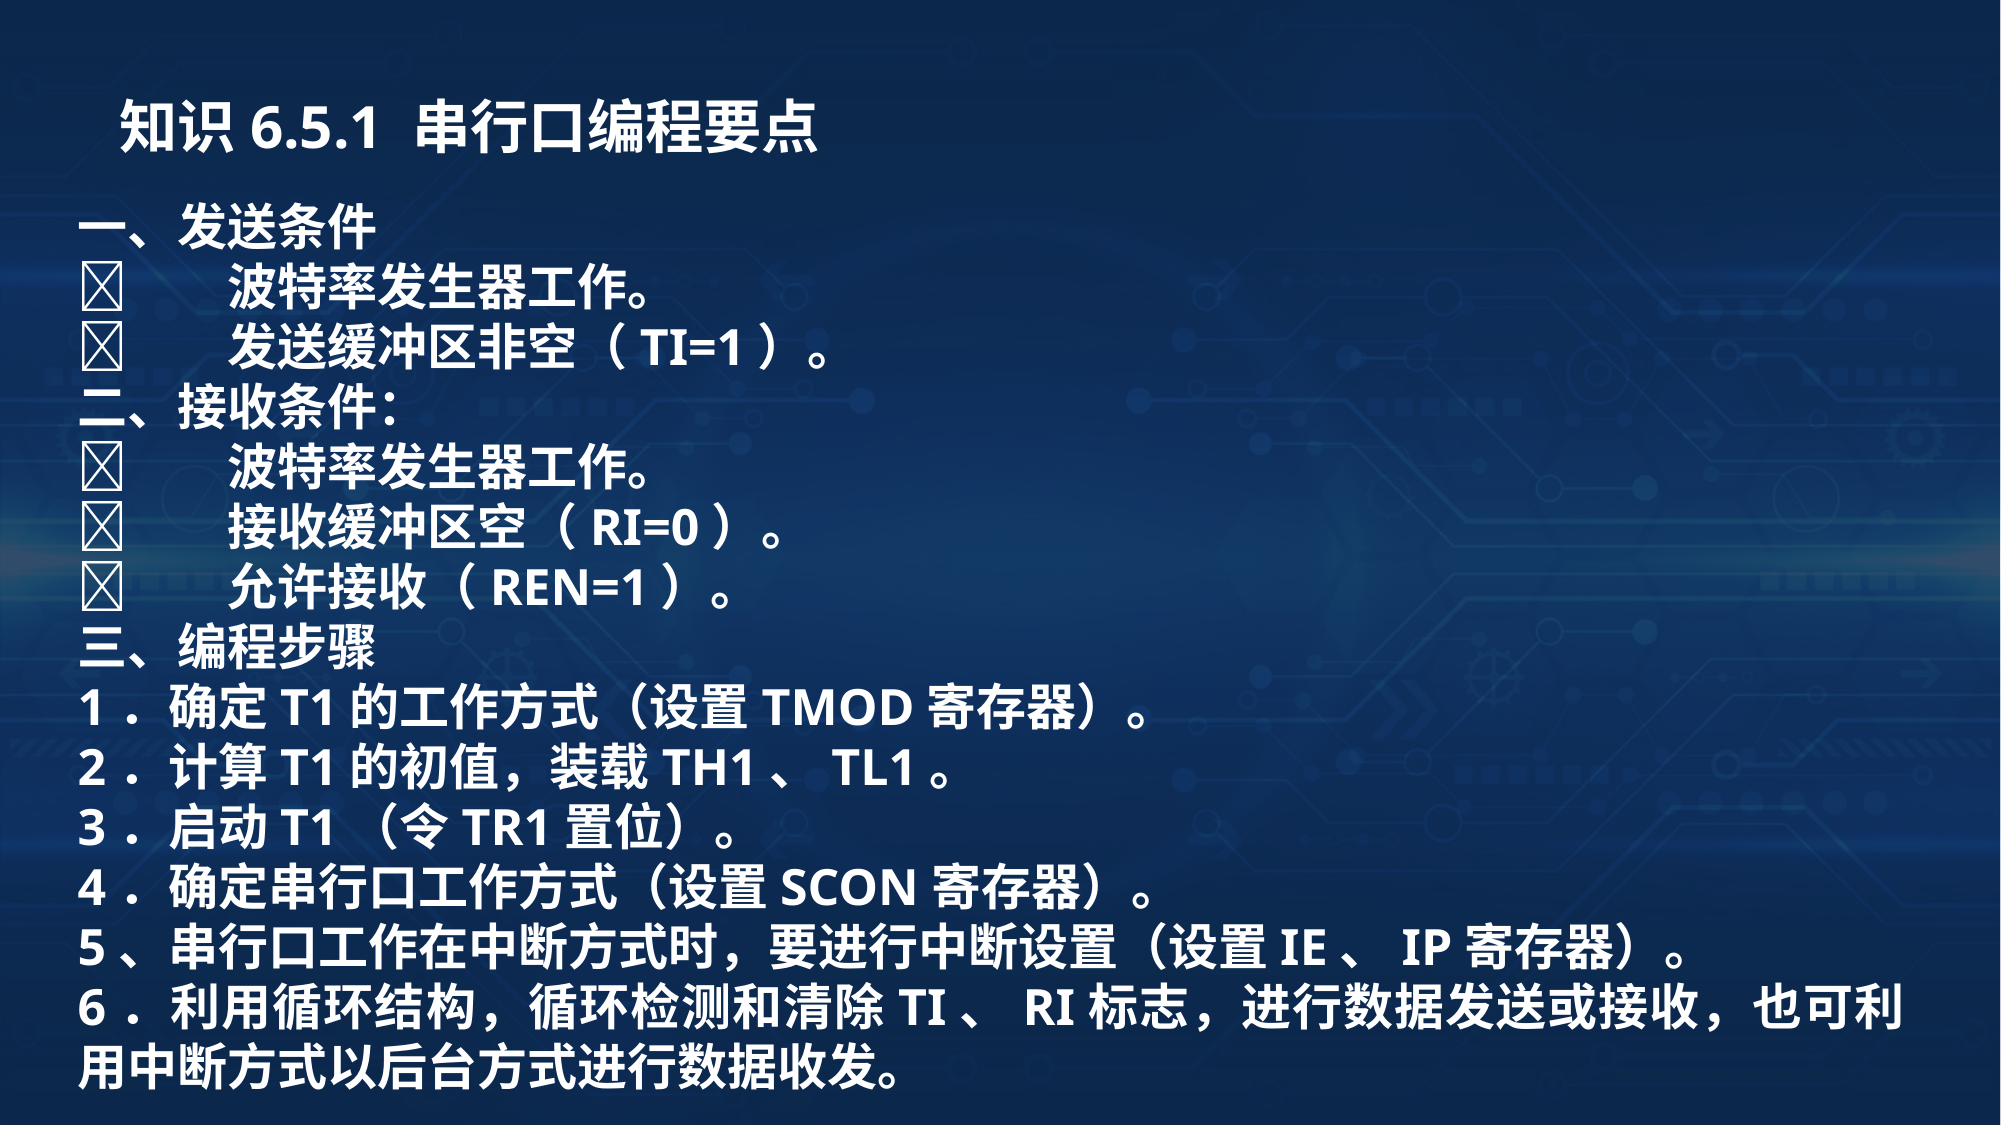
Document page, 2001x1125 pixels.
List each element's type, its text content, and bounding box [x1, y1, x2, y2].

text_box 一、发送条件  波特率发生器工作。  发送缓冲区非空（TI=1）。 二、接收条件：  波特率发生器工作。  接收缓冲区空（RI=0）。  允许接收（REN=1）。 三、编程步骤 1．确定T1的工作方式（设置TMOD寄存器）。 2．计算T1的初值，装载TH1、TL1。 3．启动T1（令TR1置位）。 4．确定串行口工作方式（设置SCON寄存器）。 5、串行口工作在中断方式时，要进行中断设置（设置IE、IP寄存器）。 6．利用循环结构，循环检测和清除TI、RI标志，进行数据发送或接收，也可利用中断方式以后台方式进行数据收发。 [63, 187, 1919, 1103]
text_box 知识6.5.1 串行口编程要点 [104, 83, 1079, 168]
